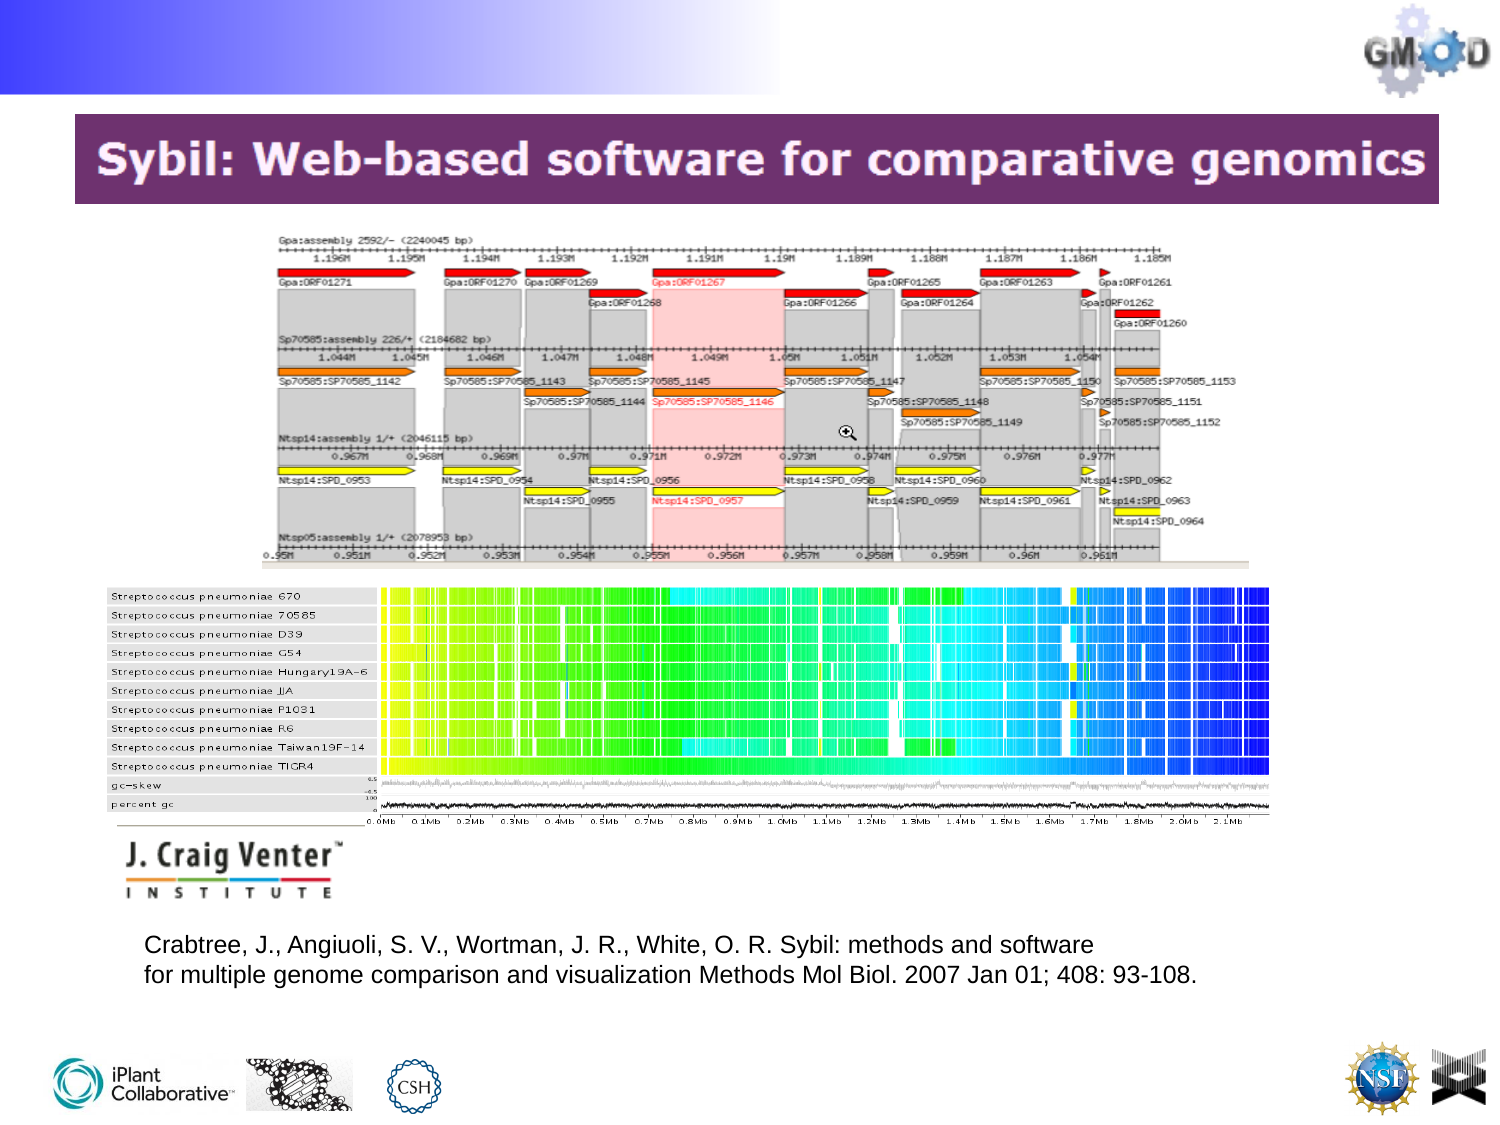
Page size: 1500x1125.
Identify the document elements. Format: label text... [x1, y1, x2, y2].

picture [262, 226, 1249, 570]
picture [382, 1054, 442, 1116]
text_box [0, 0, 1497, 98]
picture [74, 114, 1440, 204]
picture [246, 1056, 353, 1113]
picture [92, 581, 1313, 920]
text_box Crabtree, J., Angiuoli, S. V., Wortman, J. R., White, O. R. Sybil: methods and software for multiple genome comparison and visualization Methods Mol Biol. 2007 Jan 01; 408: 93-108. [129, 920, 1216, 996]
picture [39, 1053, 240, 1115]
picture [1431, 1049, 1487, 1105]
picture [1344, 1040, 1420, 1116]
